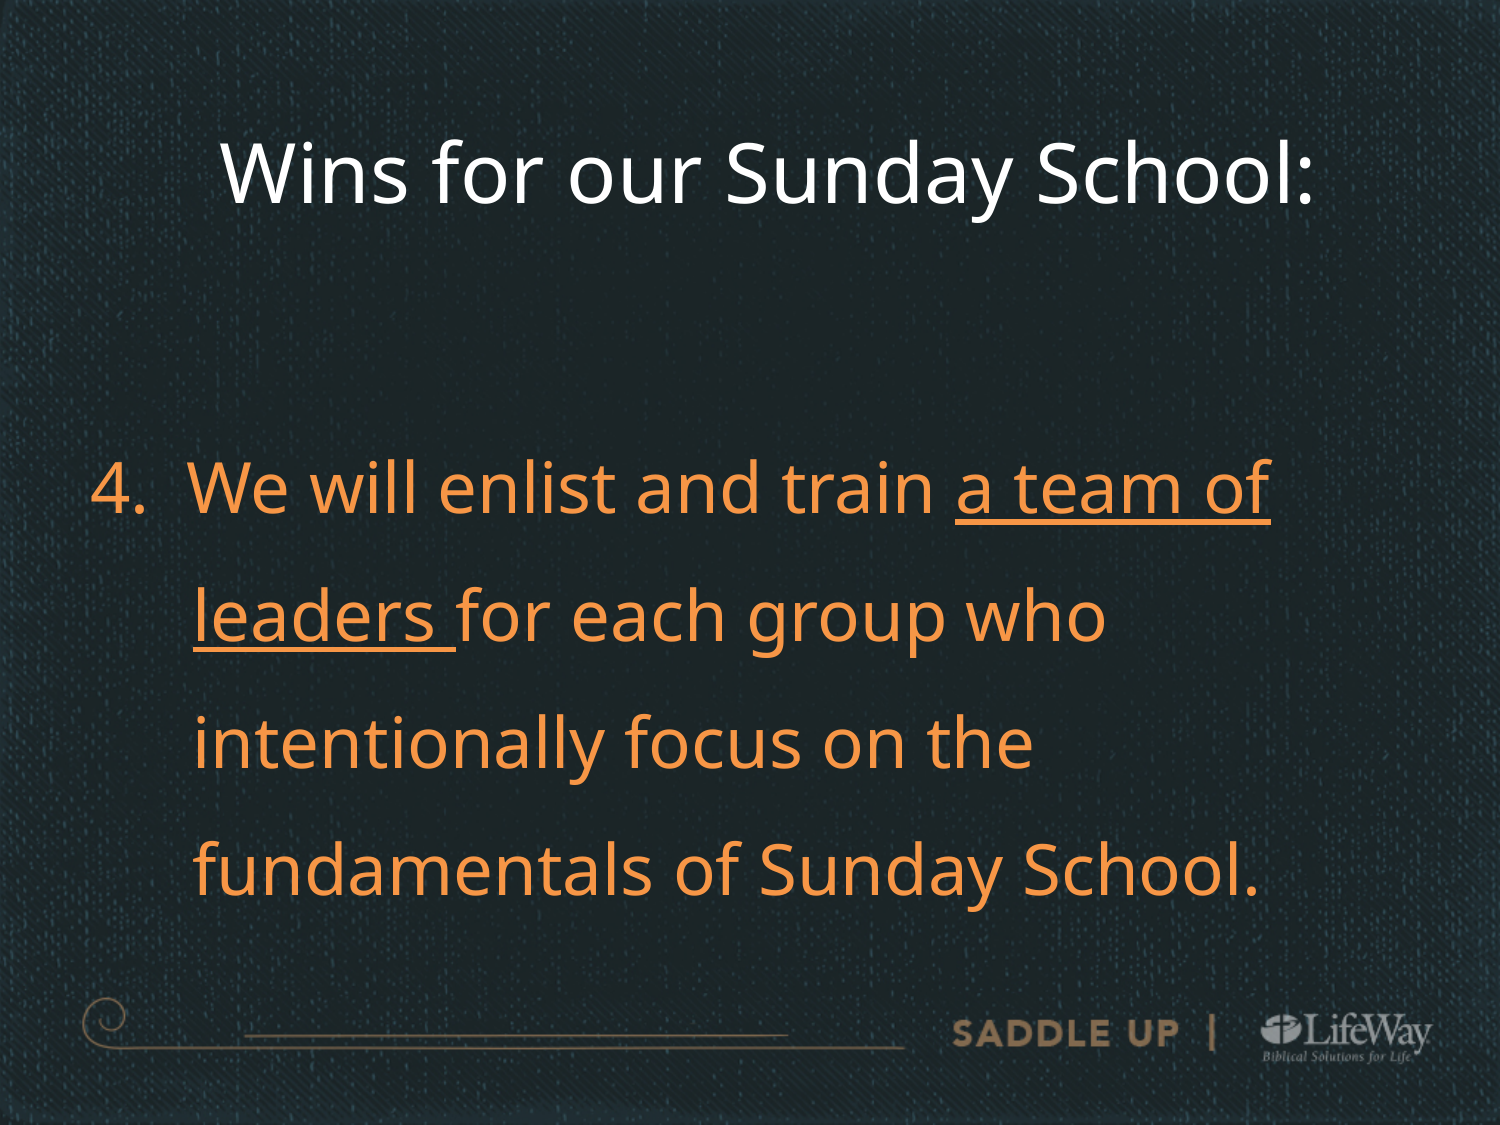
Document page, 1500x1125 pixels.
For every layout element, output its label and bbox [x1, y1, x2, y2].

list [0, 0, 1500, 1125]
